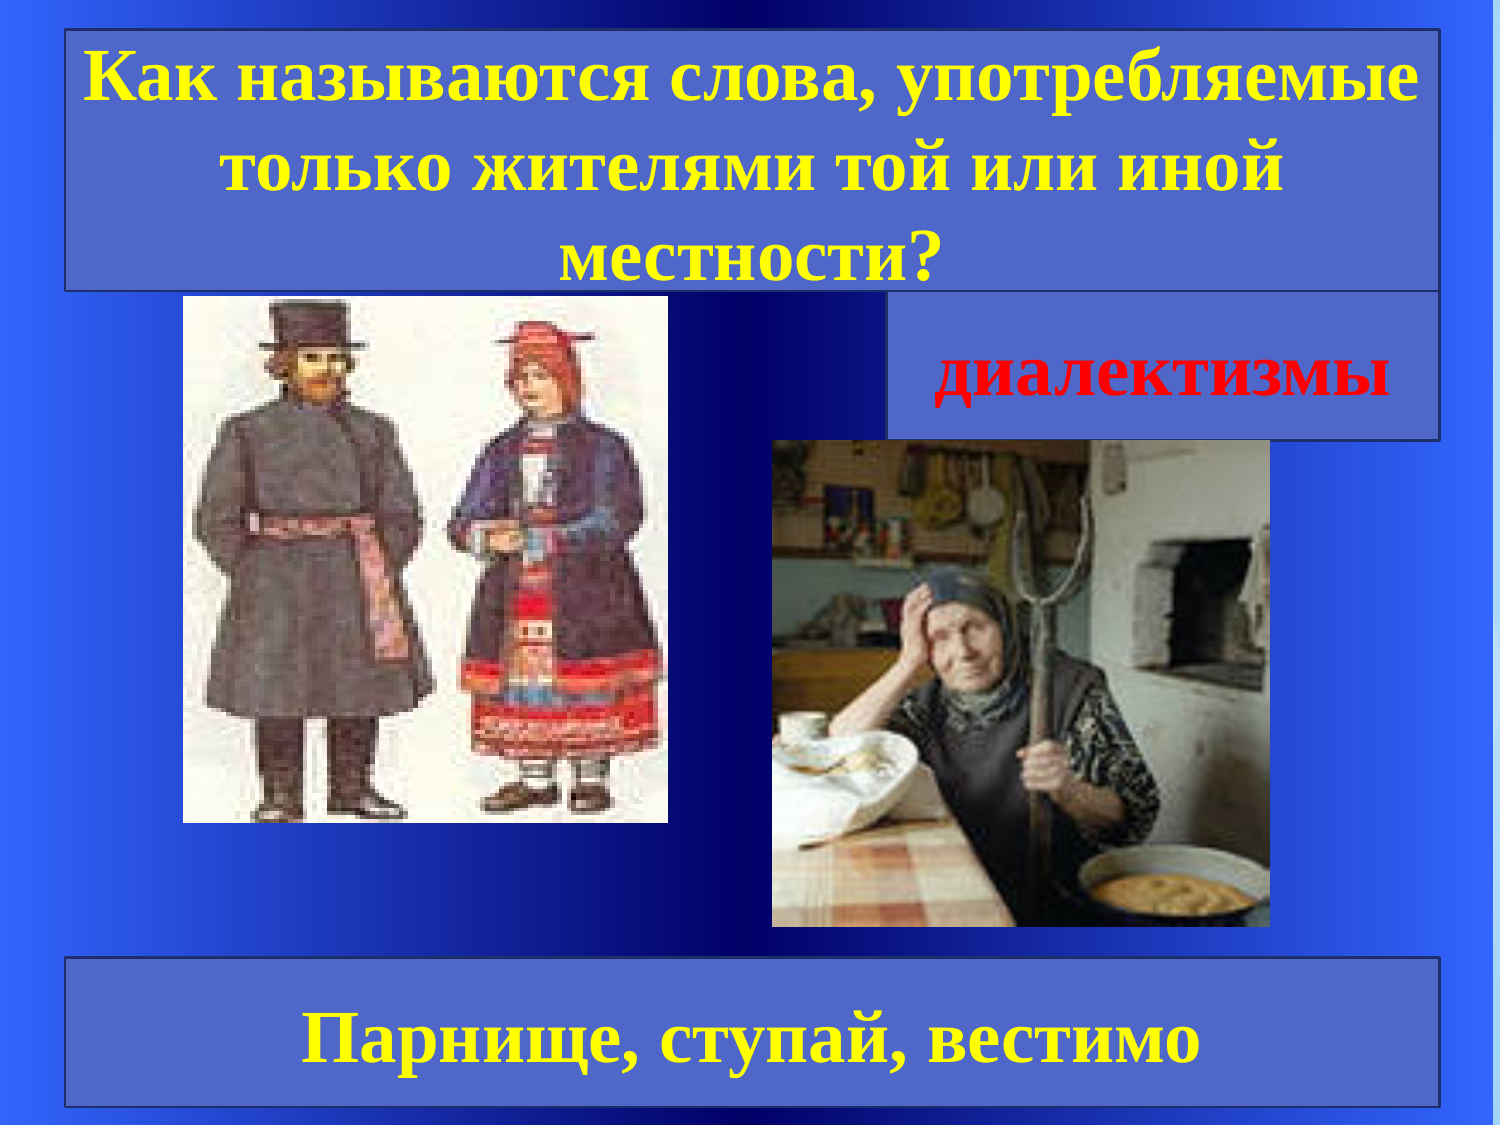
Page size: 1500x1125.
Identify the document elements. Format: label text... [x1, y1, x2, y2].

picture [182, 295, 668, 823]
text_box Парнище, ступай, вестимо [64, 956, 1441, 1108]
picture [771, 440, 1270, 927]
text_box диалектизмы [885, 290, 1441, 442]
text_box [0, 0, 1493, 1125]
text_box Как называются слова, употребляемые только жителями той или иной местности? [64, 28, 1441, 292]
